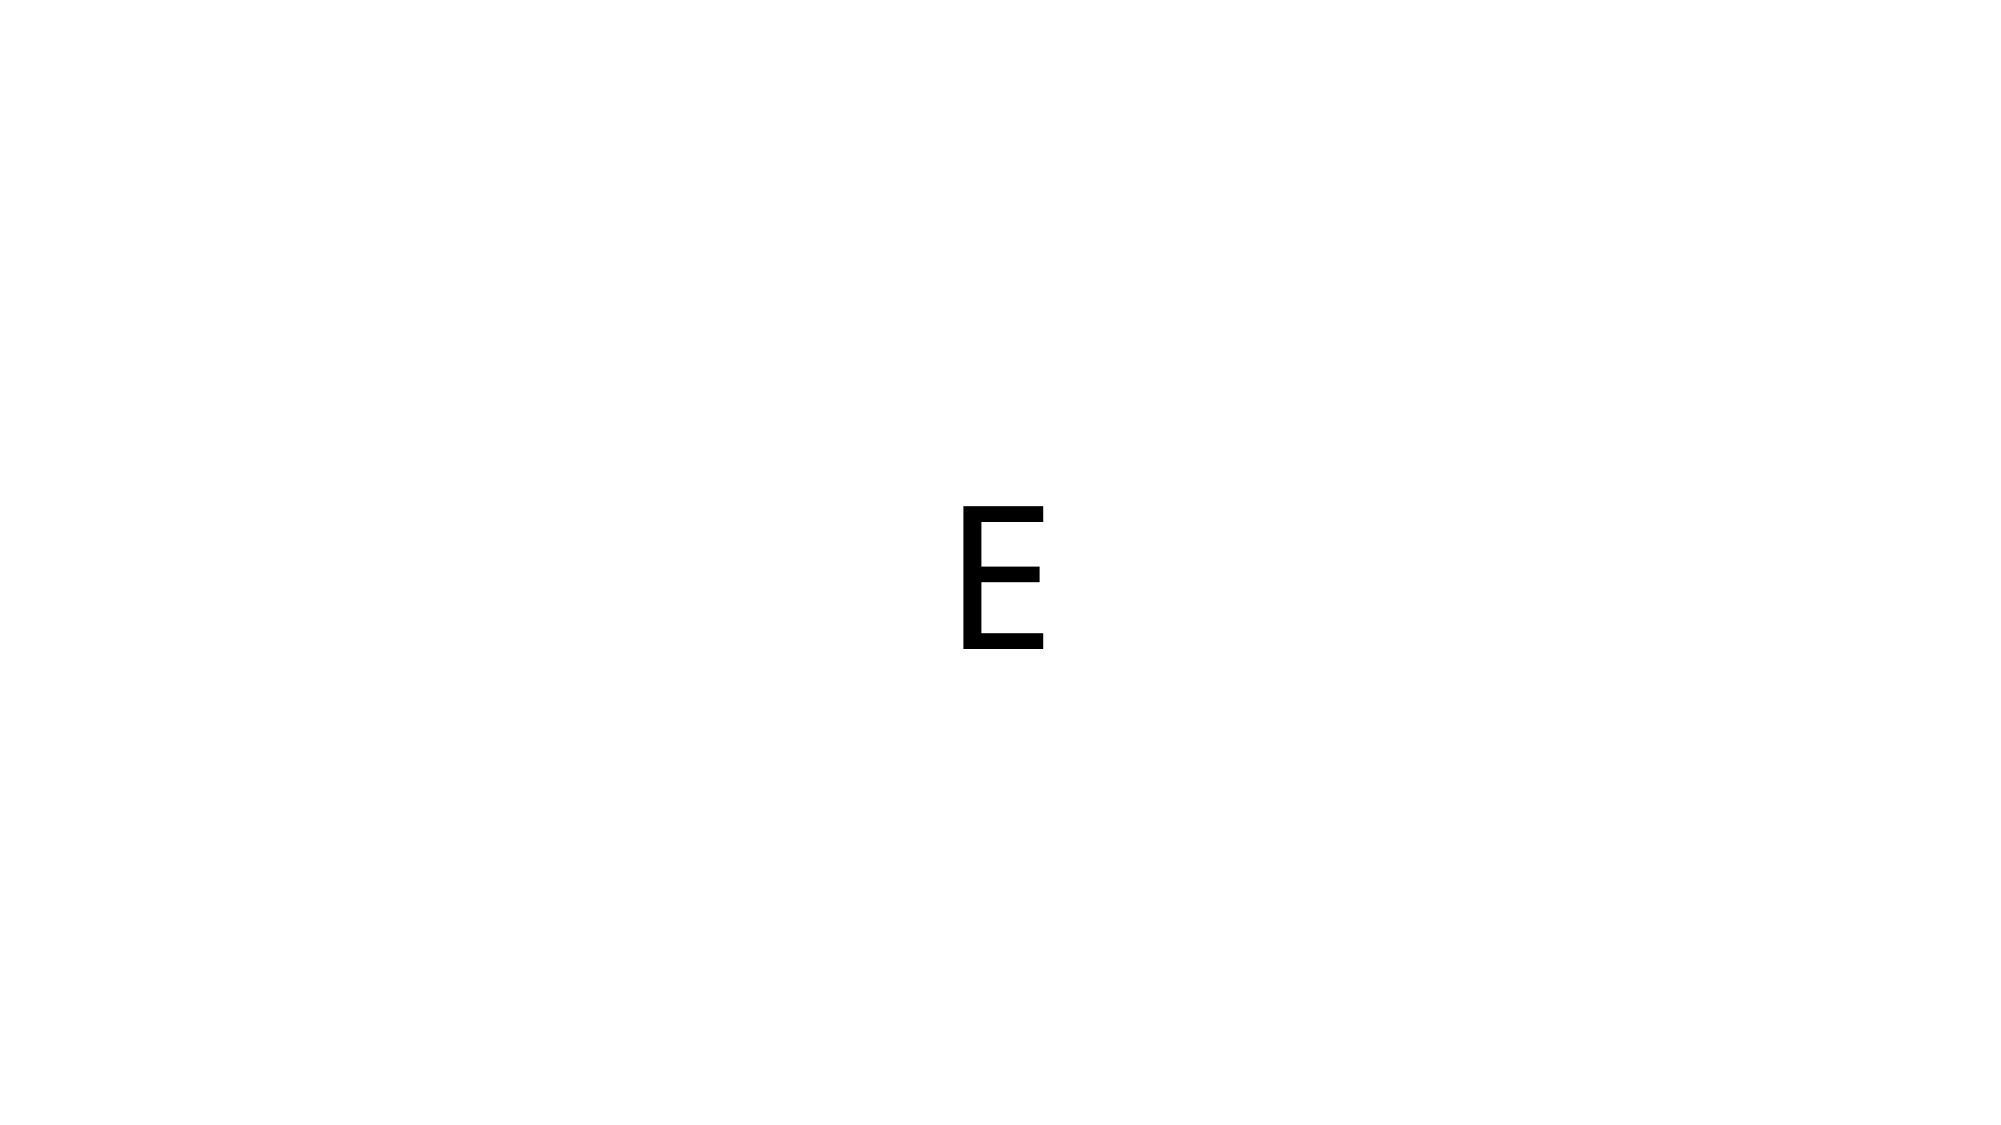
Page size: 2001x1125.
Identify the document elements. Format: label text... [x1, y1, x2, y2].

title E [137, 59, 1863, 1110]
